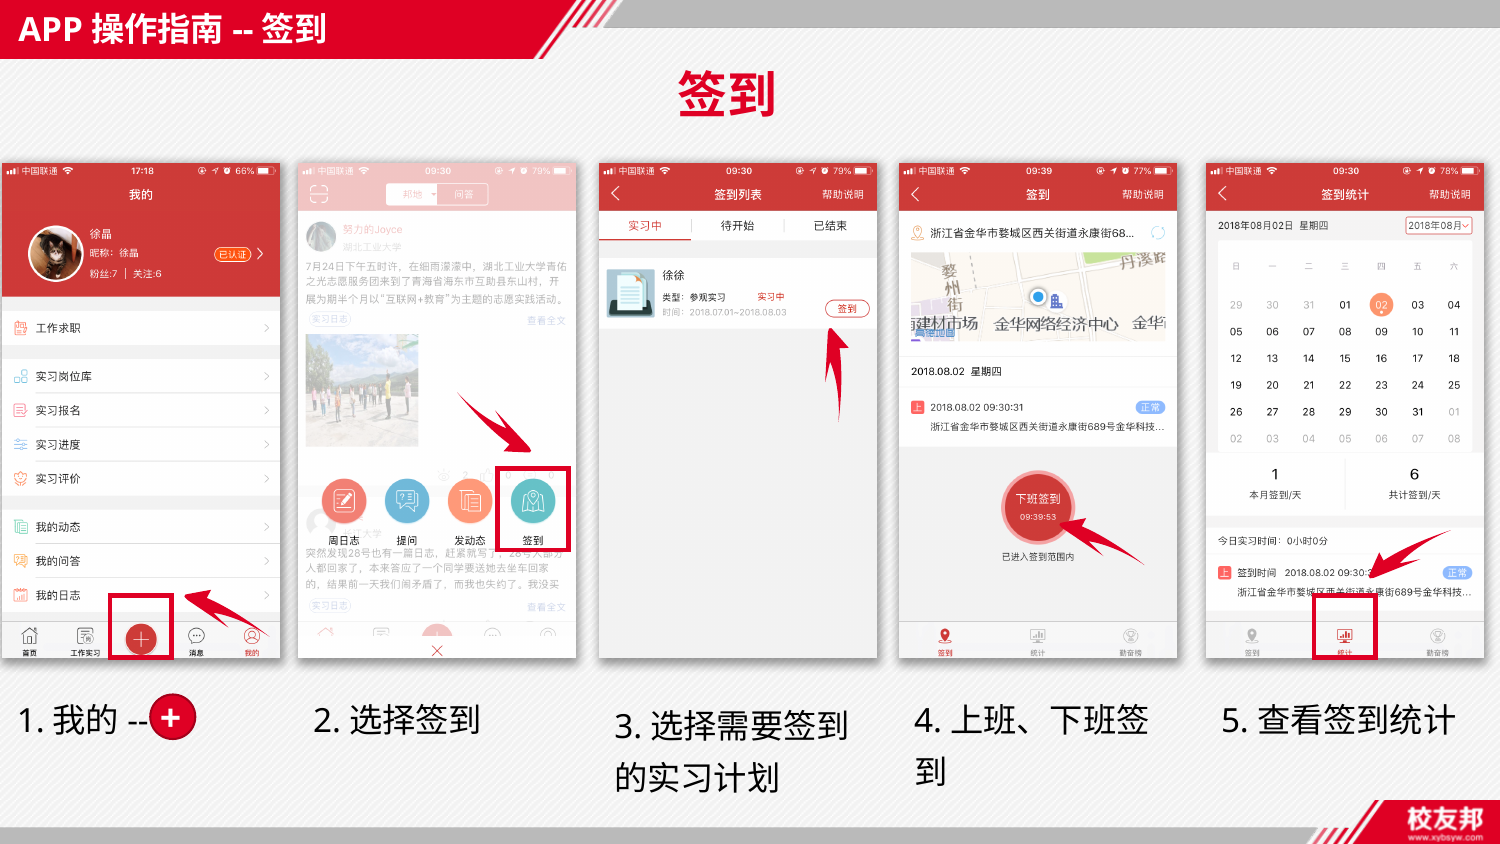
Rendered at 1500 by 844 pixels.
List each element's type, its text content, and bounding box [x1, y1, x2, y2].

text_box + [136, 686, 209, 747]
text_box 1.我的-- [2, 679, 196, 746]
text_box 签到 [2, 56, 1454, 183]
text_box 3.选择需要签到的实习计划 [599, 686, 877, 805]
picture [0, 0, 1500, 844]
text_box 5.查看签到统计 [1206, 679, 1500, 746]
text_box 2.选择签到 [298, 679, 576, 746]
text_box 4.上班、下班签到 [899, 679, 1197, 799]
text_box APP操作指南--签到 [2, 1, 569, 56]
